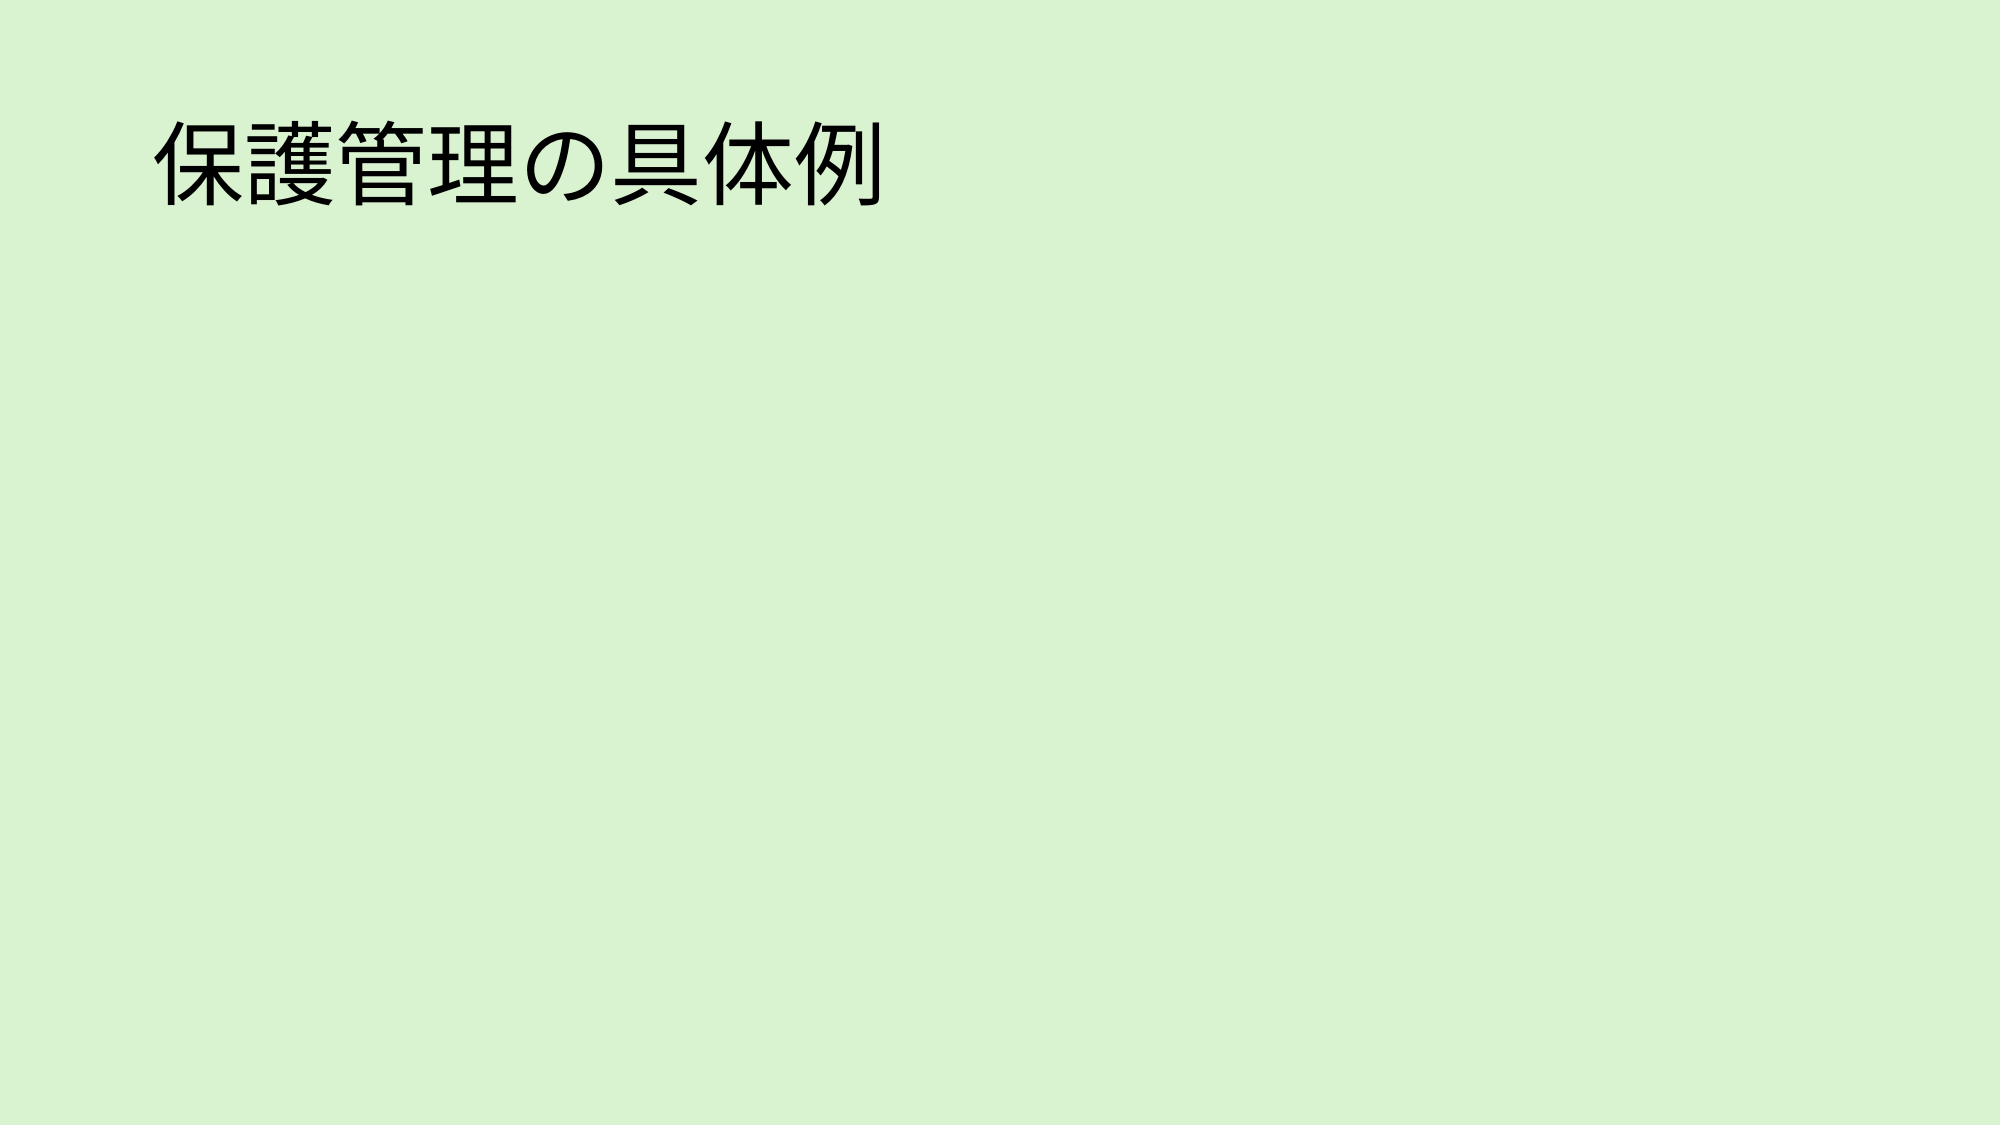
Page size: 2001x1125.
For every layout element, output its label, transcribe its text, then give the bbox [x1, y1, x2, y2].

title 保護管理の具体例 [137, 59, 1863, 278]
